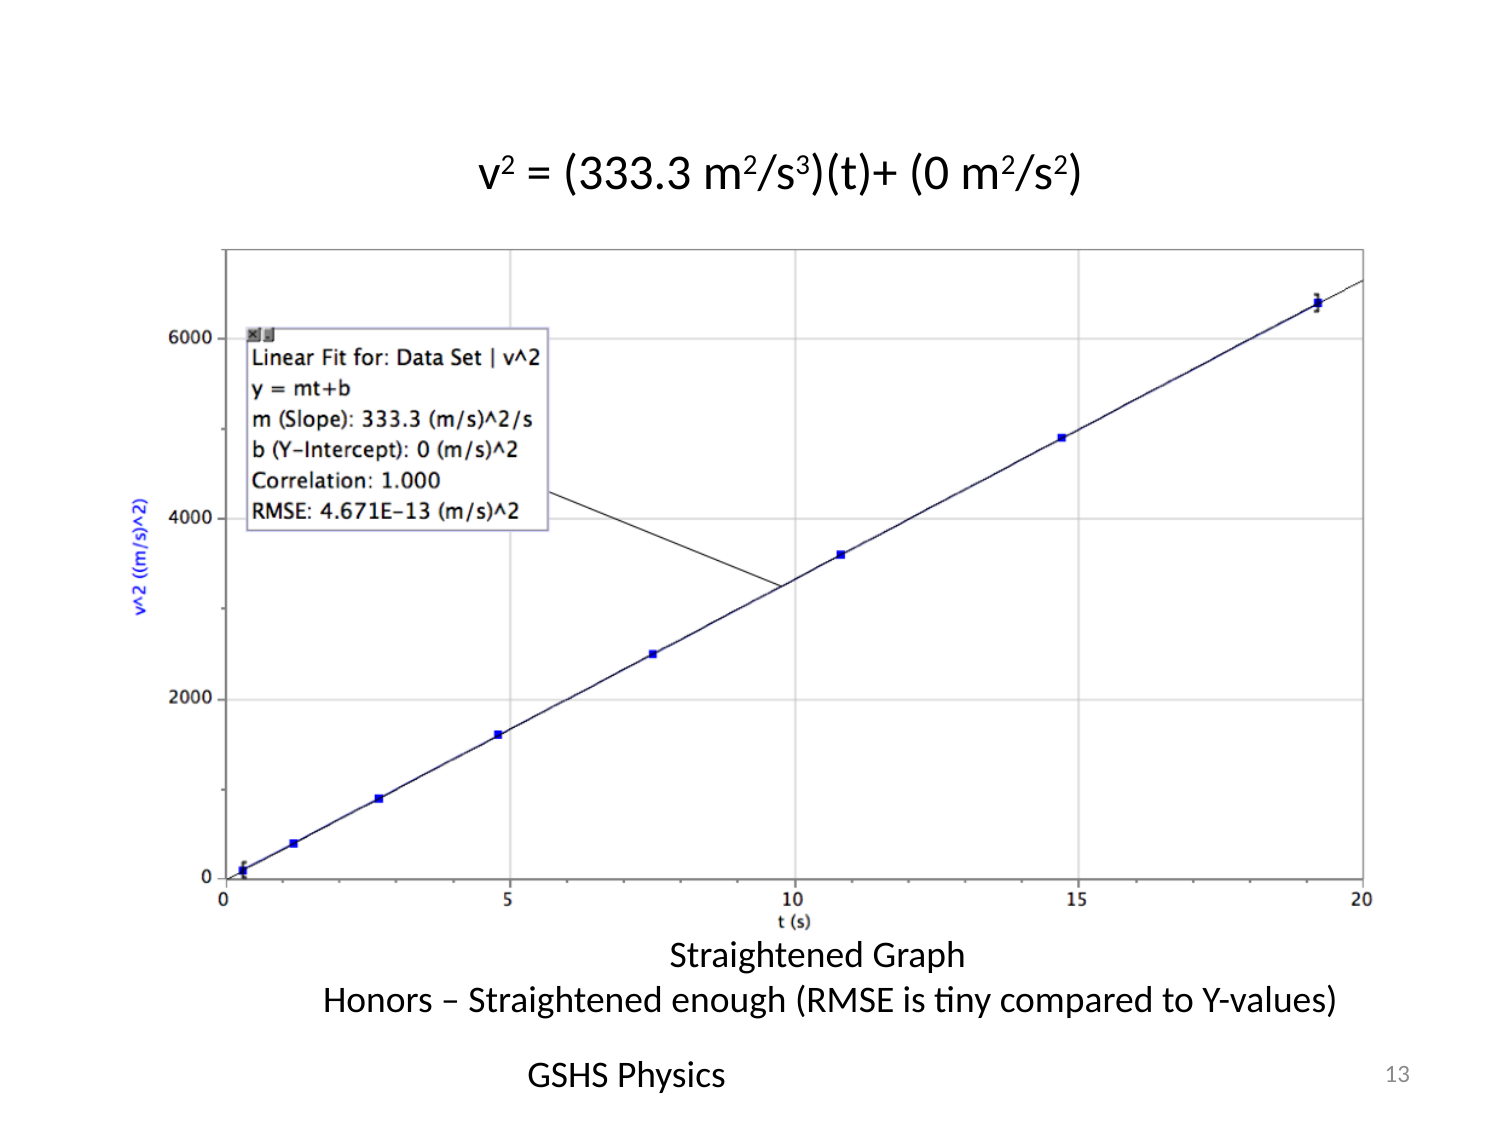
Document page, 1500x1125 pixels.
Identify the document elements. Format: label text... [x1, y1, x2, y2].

slide_number 13 [1074, 1042, 1425, 1103]
text_box Straightened Graph Honors – Straightened enough (RMSE is tiny compared to Y-values) [271, 942, 1382, 1027]
picture [126, 207, 1382, 935]
footer GSHS Physics [512, 1042, 988, 1103]
text_box v2 = (333.3 m2/s3)(t)+ (0 m2/s2) [463, 132, 1126, 206]
